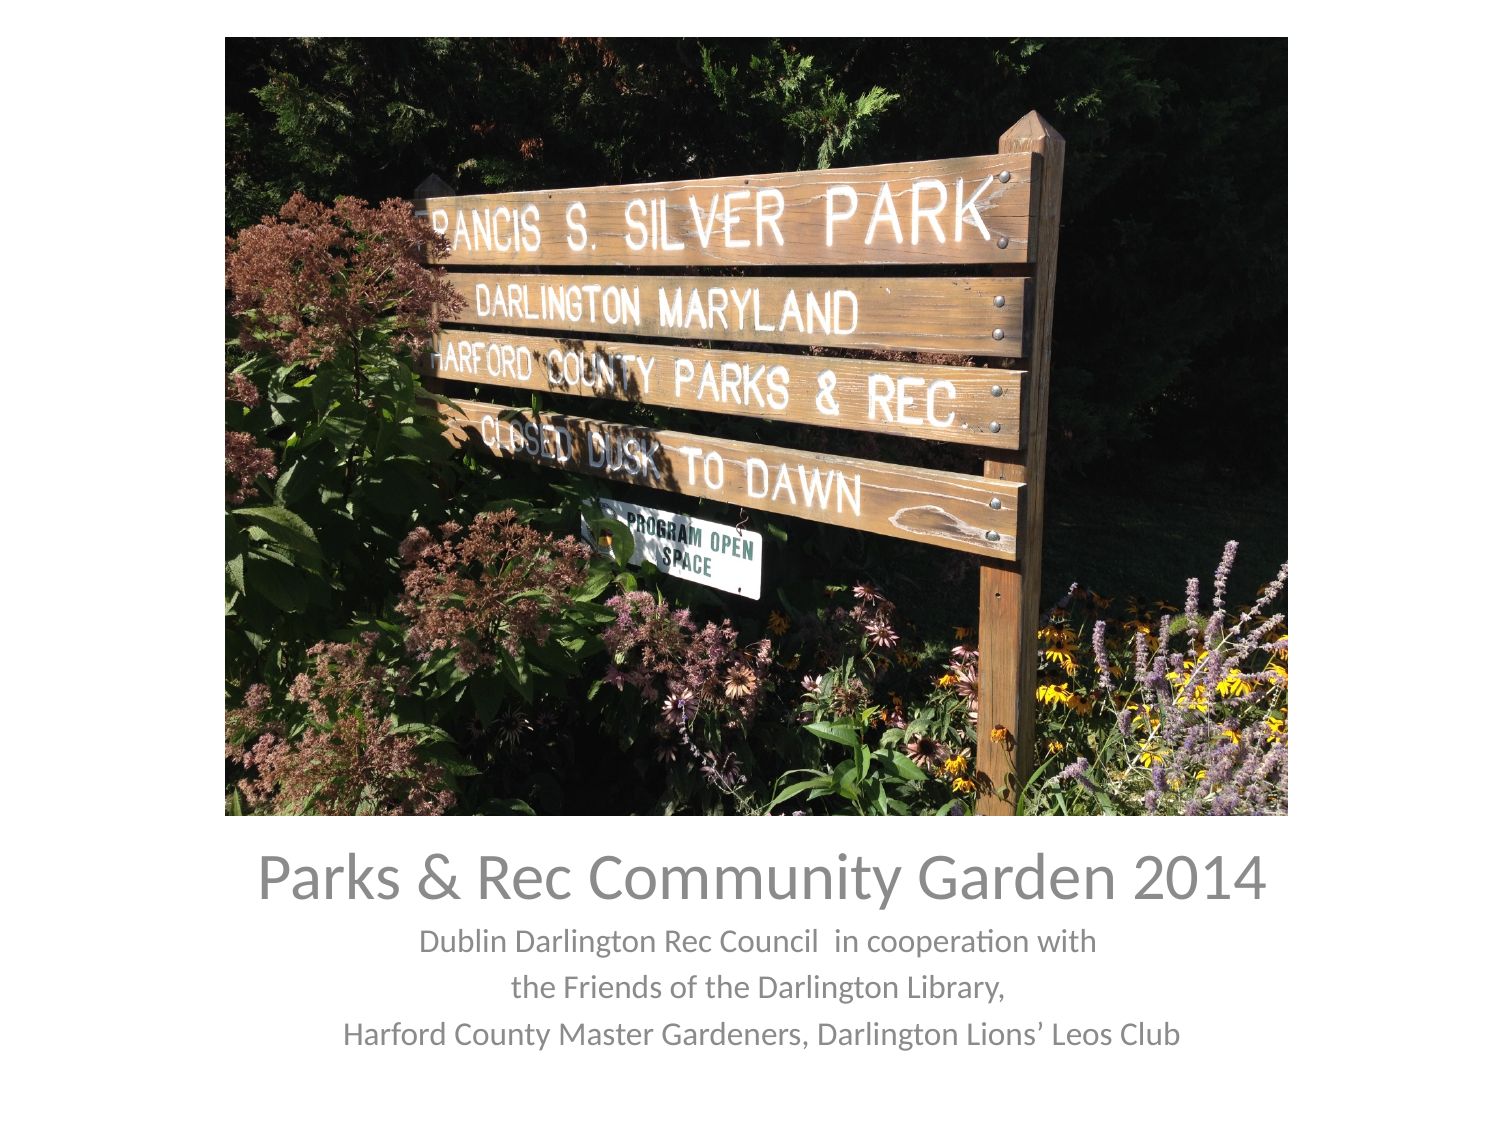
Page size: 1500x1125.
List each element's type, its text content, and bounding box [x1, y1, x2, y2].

picture [224, 37, 1288, 816]
subtitle Parks & Rec Community Garden 2014 Dublin Darlington Rec Council in cooperation with the Friends of the Darlington Library, Harford County Master Gardeners, Darlington Lions’ Leos Club [237, 825, 1288, 1063]
